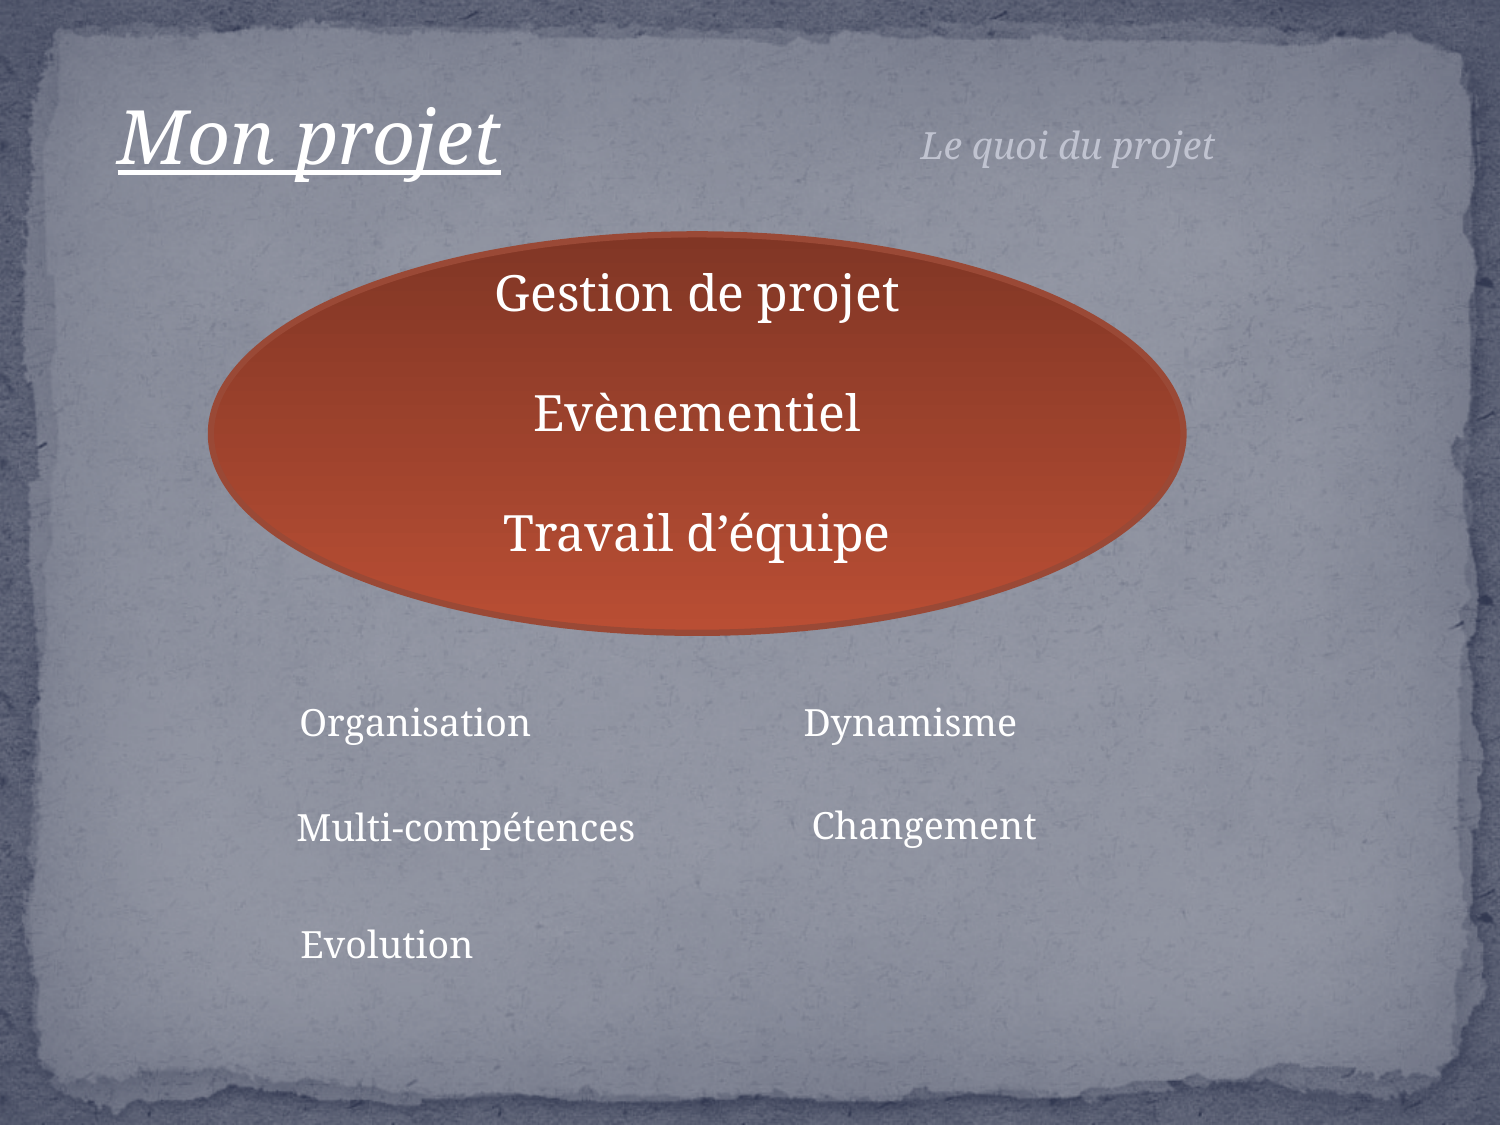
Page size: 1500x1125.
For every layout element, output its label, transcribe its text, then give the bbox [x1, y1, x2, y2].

text_box Dynamisme [788, 691, 1032, 752]
text_box Mon projet [102, 81, 517, 187]
text_box Changement [796, 794, 1055, 855]
text_box Gestion de projet Evènementiel Travail d’équipe [207, 231, 1187, 636]
text_box Organisation [284, 691, 547, 752]
text_box Evolution [285, 913, 489, 974]
text_box Multi-compétences [281, 796, 651, 857]
text_box Le quoi du projet [905, 115, 1231, 175]
